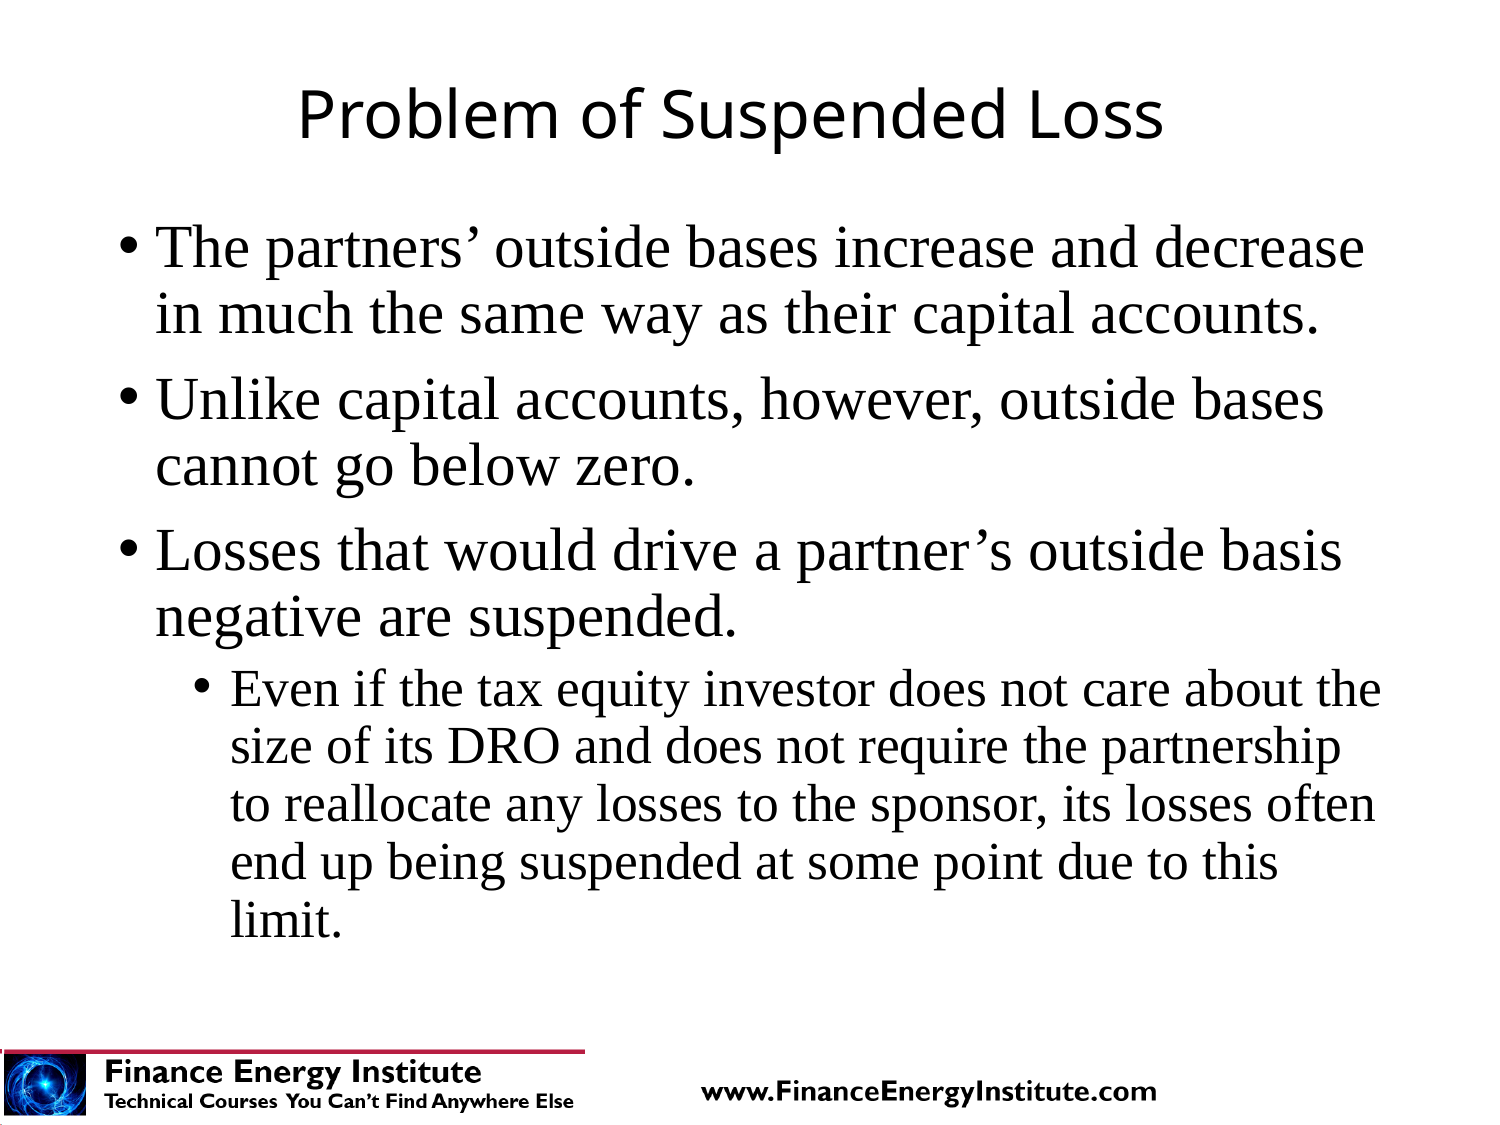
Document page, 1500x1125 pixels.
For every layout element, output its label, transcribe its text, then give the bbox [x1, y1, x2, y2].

title Problem of Suspended Loss [103, 59, 1361, 174]
picture [696, 1074, 1166, 1112]
picture [0, 1042, 585, 1125]
list The partners’ outside bases increase and decrease in much the same way as their capital accounts. Unlike capital accounts, however, outside bases cannot go below zero. Losses that would drive a partner’s outside basis negative are suspended. Even if the tax equity investor does not care about the size of its DRO and does not require the partnership to reallocate any losses to the sponsor, its losses often end up being suspended at some point due to this limit. [103, 207, 1400, 1014]
